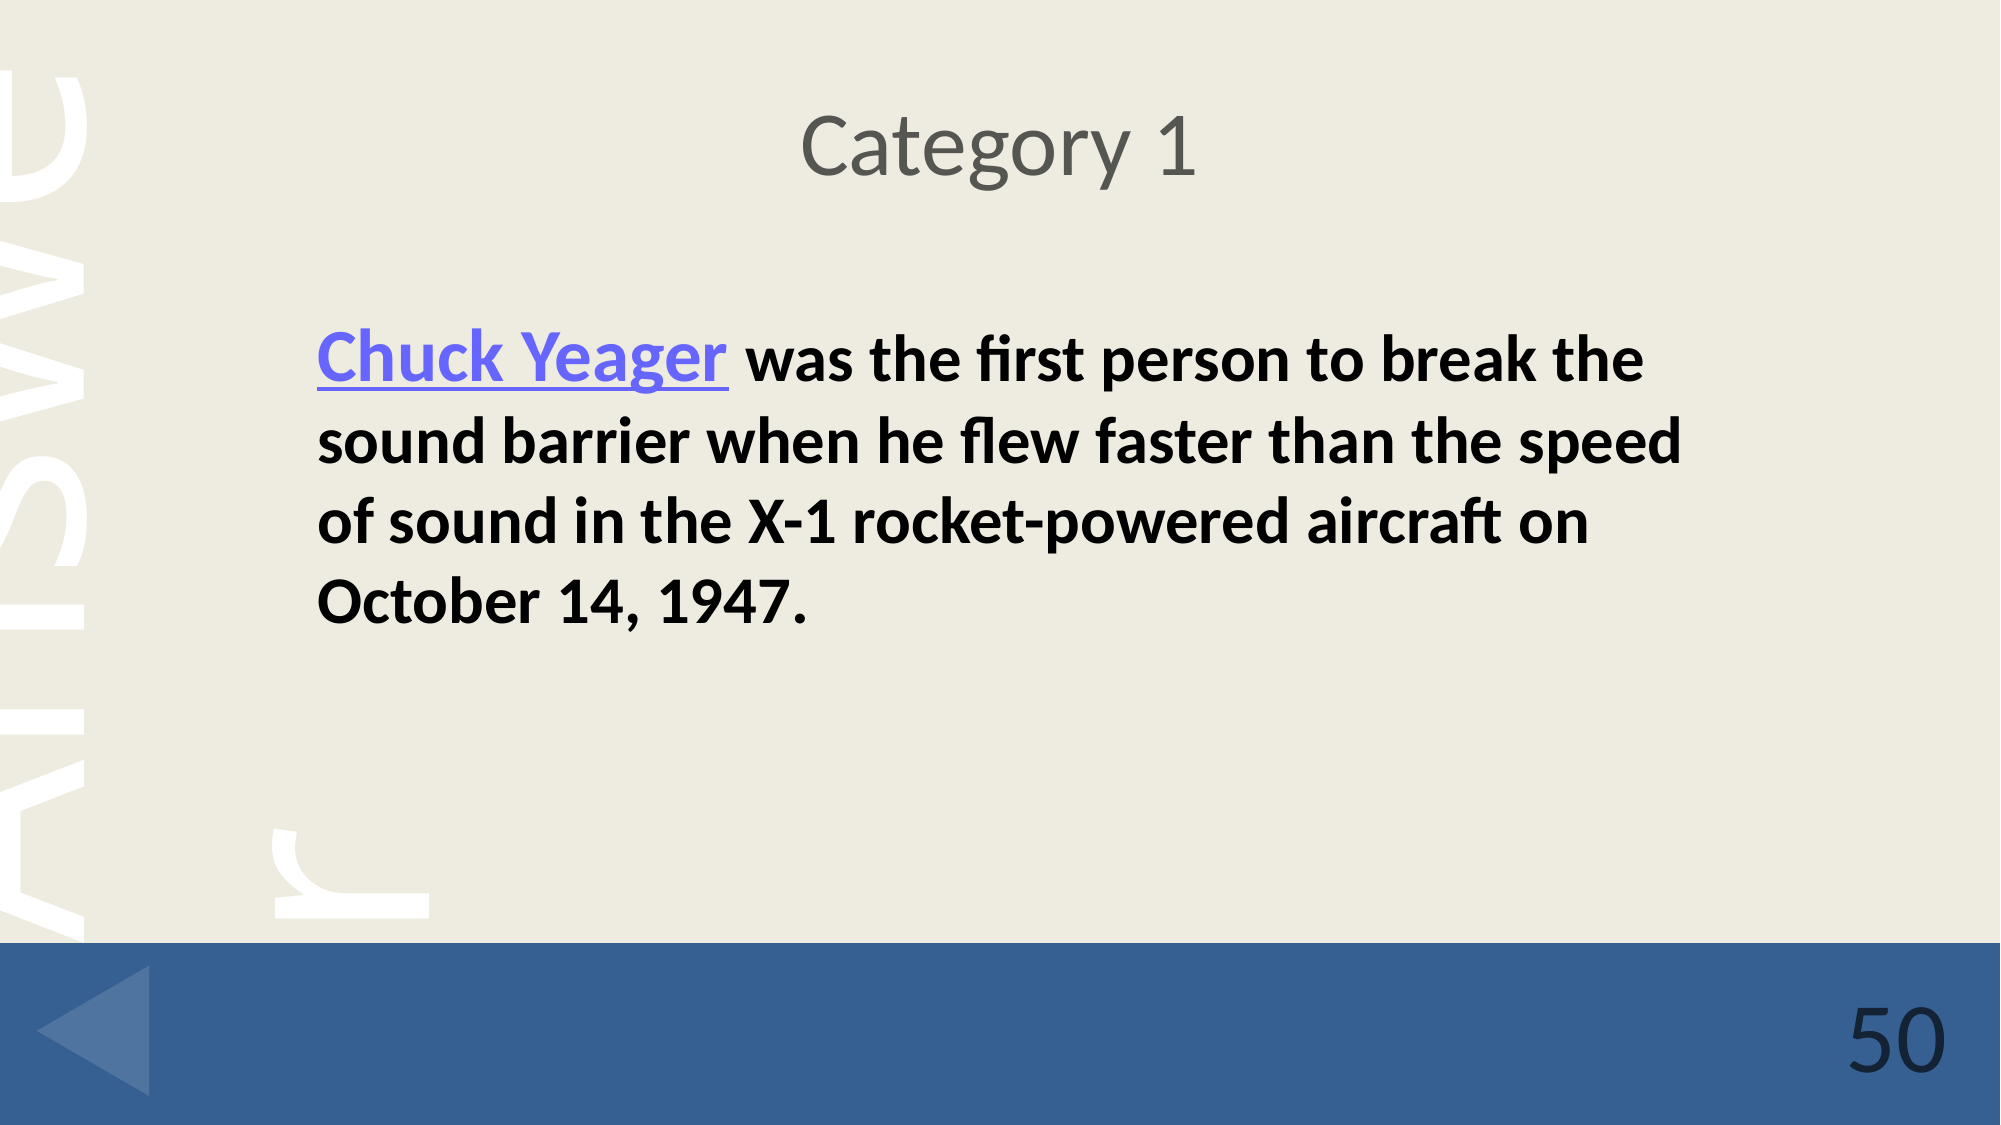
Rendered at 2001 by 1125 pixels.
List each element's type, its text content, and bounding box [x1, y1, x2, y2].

title Category 1 [99, 45, 1900, 233]
list 50 [1494, 967, 1963, 1097]
list Chuck Yeager was the first person to break the sound barrier when he flew faster than the speed of sound in the X-1 rocket-powered aircraft on October 14, 1947. [302, 307, 1760, 636]
